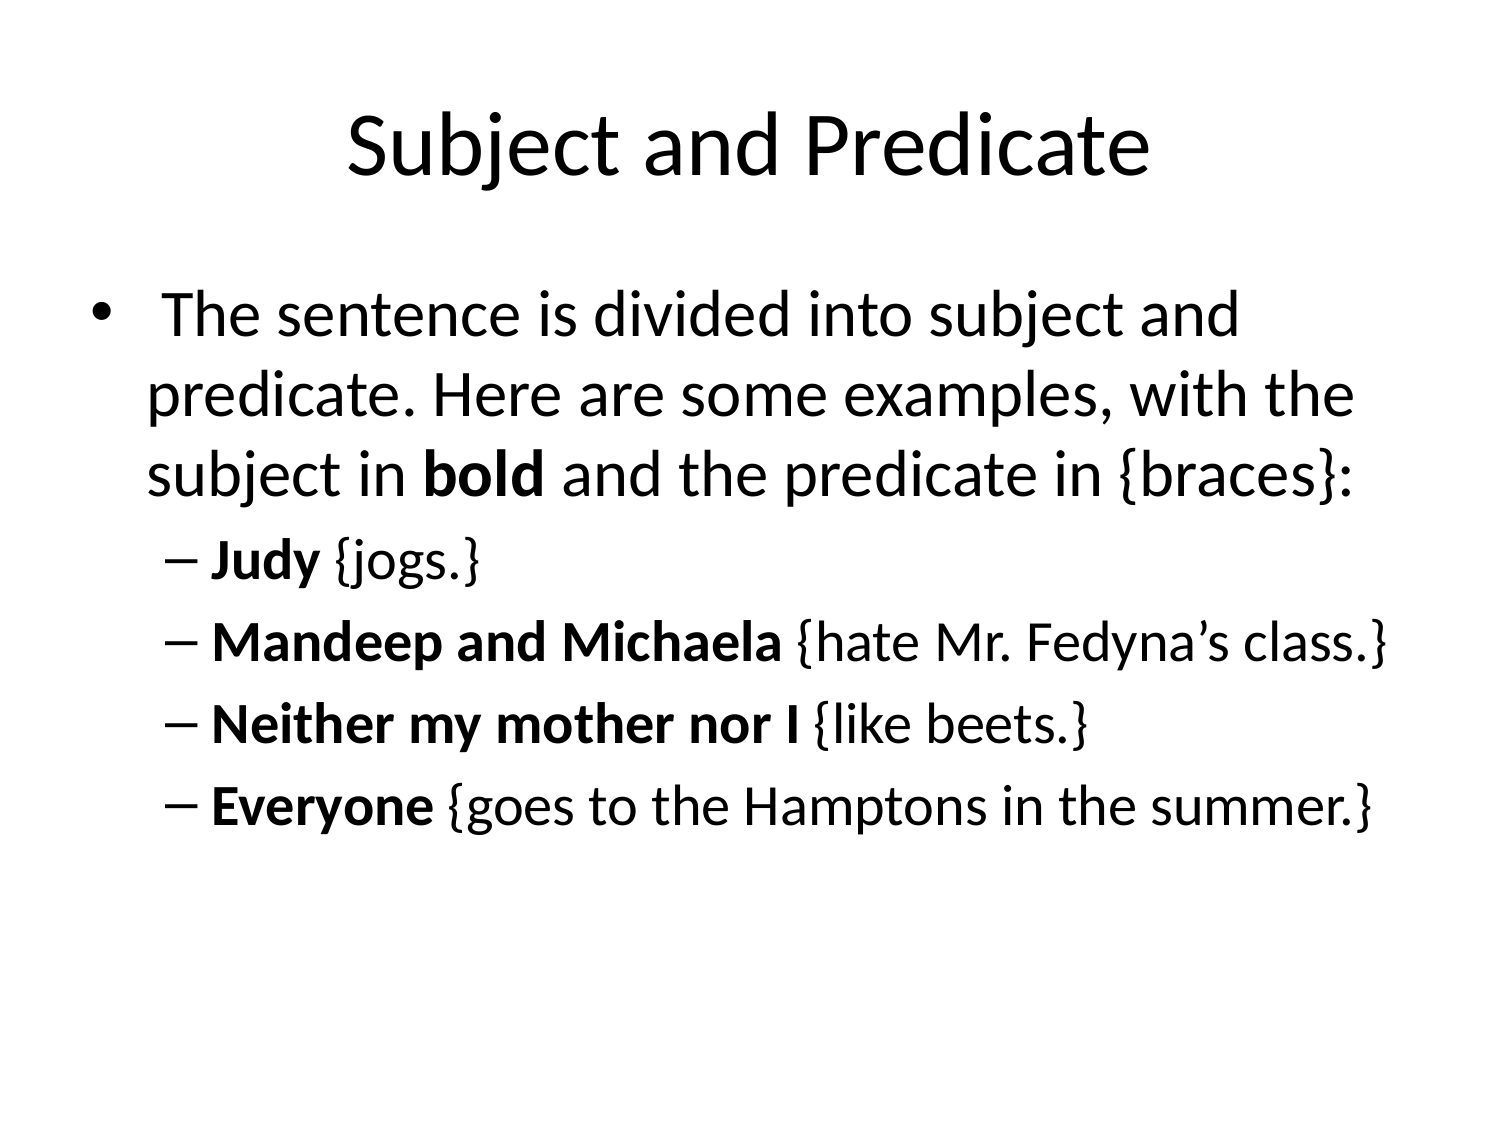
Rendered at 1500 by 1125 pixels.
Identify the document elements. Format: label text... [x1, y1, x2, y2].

list The sentence is divided into subject and predicate. Here are some examples, with the subject in bold and the predicate in {braces}: Judy {jogs.} Mandeep and Michaela {hate Mr. Fedyna’s class.} Neither my mother nor I {like beets.} Everyone {goes to the Hamptons in the summer.} [75, 262, 1425, 1005]
title Subject and Predicate [75, 45, 1425, 233]
